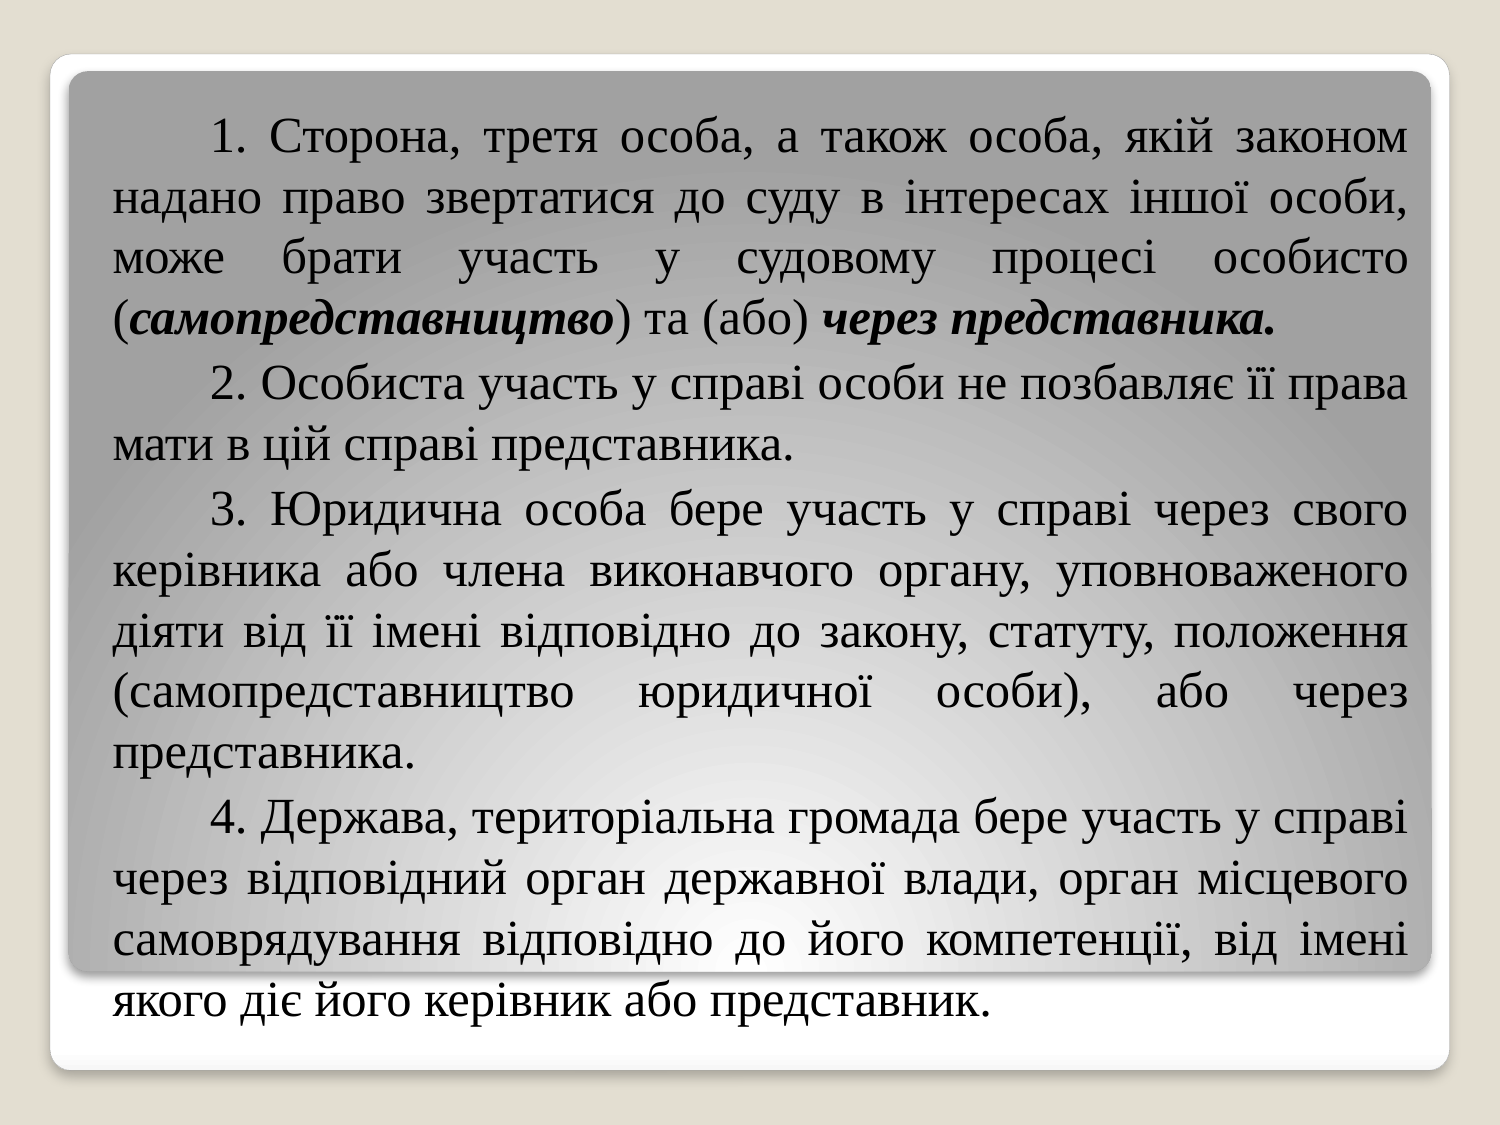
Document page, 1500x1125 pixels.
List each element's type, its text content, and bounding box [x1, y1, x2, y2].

list 1. Сторона, третя особа, а також особа, якій законом надано право звертатися до суду в інтересах іншої особи, може брати участь у судовому процесі особисто (самопредставництво) та (або) через представника. 2. Особиста участь у справі особи не позбавляє її права мати в цій справі представника. 3. Юридична особа бере участь у справі через свого керівника або члена виконавчого органу, уповноваженого діяти від її імені відповідно до закону, статуту, положення (самопредставництво юридичної особи), або через представника. 4. Держава, територіальна громада бере участь у справі через відповідний орган державної влади, орган місцевого самоврядування відповідно до його компетенції, від імені якого діє його керівник або представник. [82, 86, 1425, 1043]
